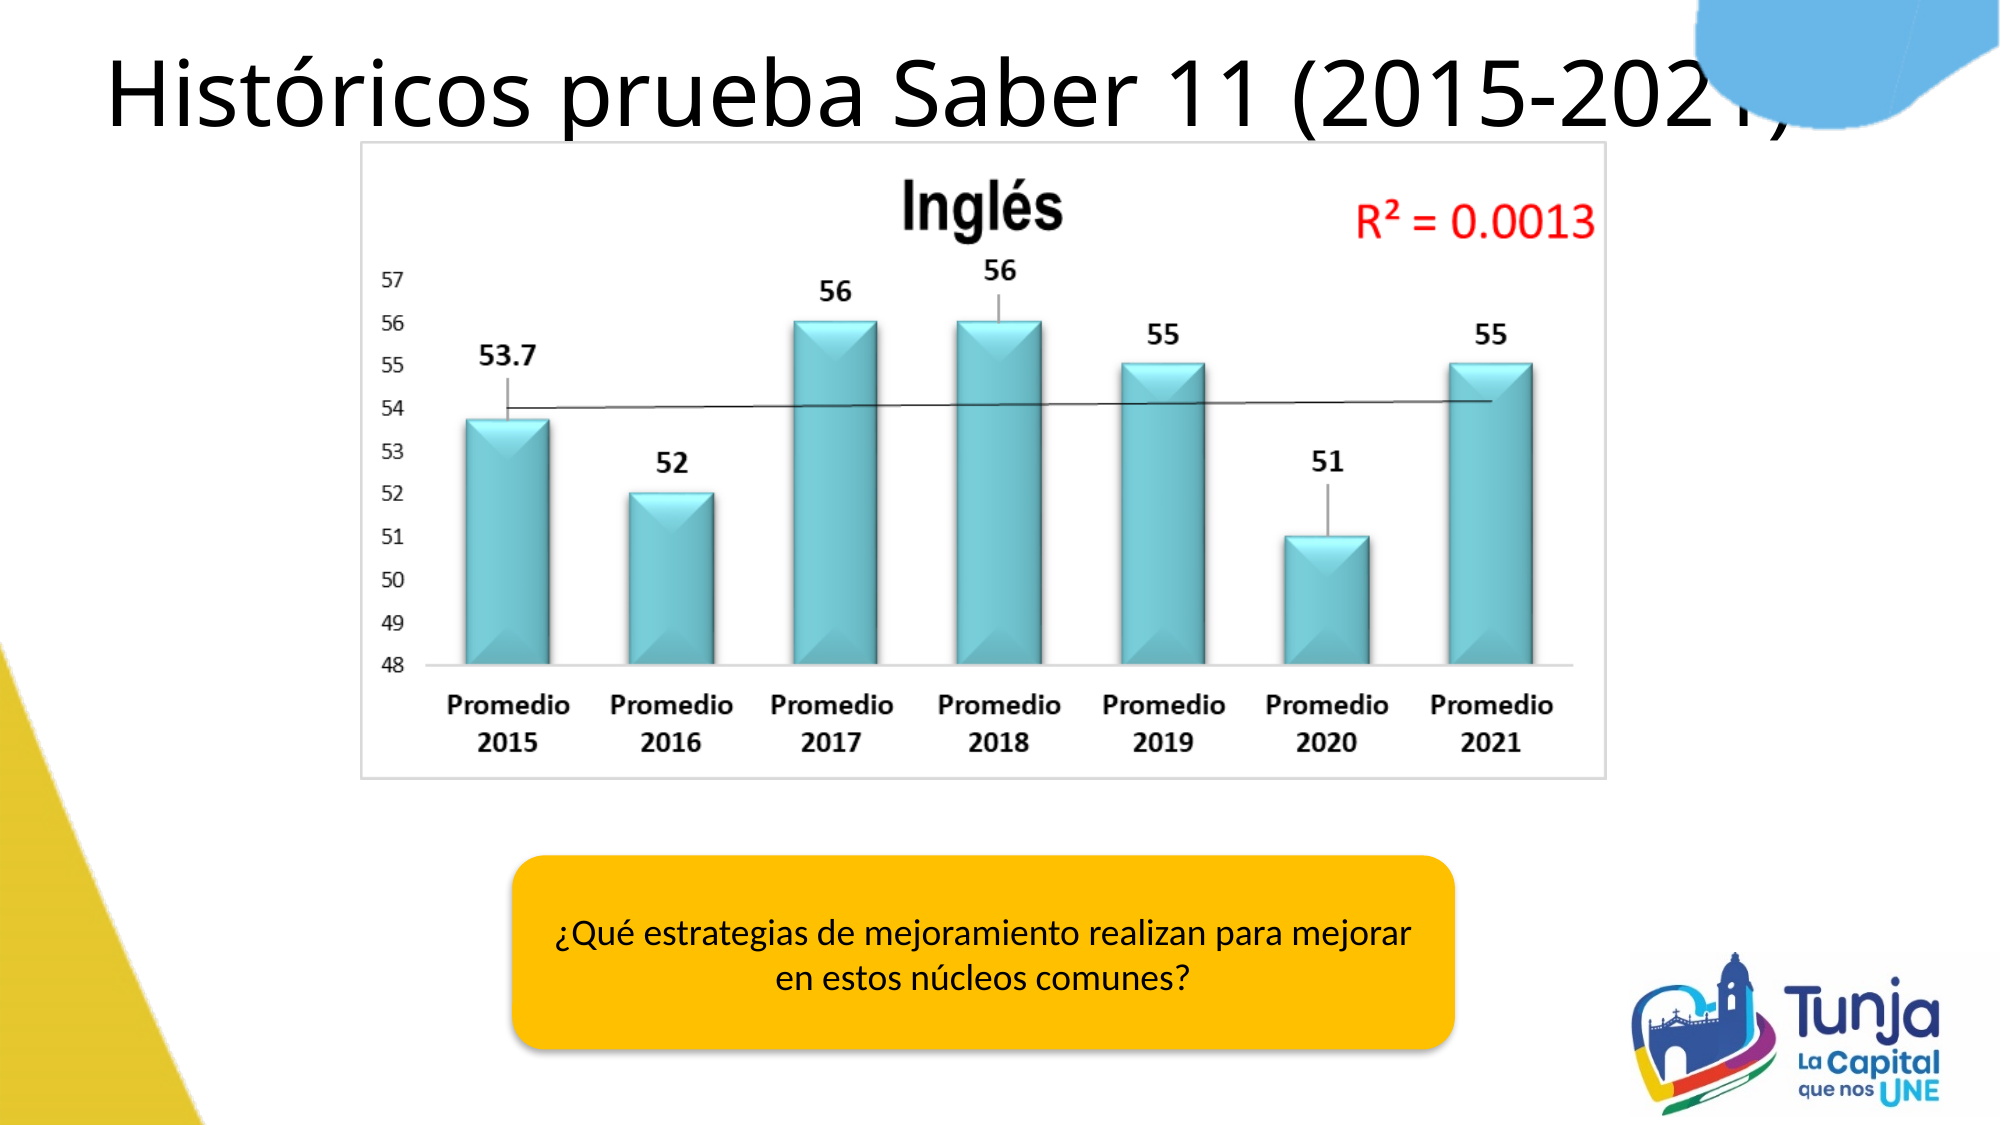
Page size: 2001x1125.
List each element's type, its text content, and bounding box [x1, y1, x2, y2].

picture [1628, 952, 2000, 1119]
title Históricos prueba Saber 11 (2015-2021) [89, 0, 1815, 206]
text_box ¿Qué estrategias de mejoramiento realizan para mejorar en estos núcleos comunes? [510, 853, 1457, 1052]
picture [1658, 0, 2000, 142]
picture [0, 611, 222, 1125]
picture [360, 141, 1607, 780]
